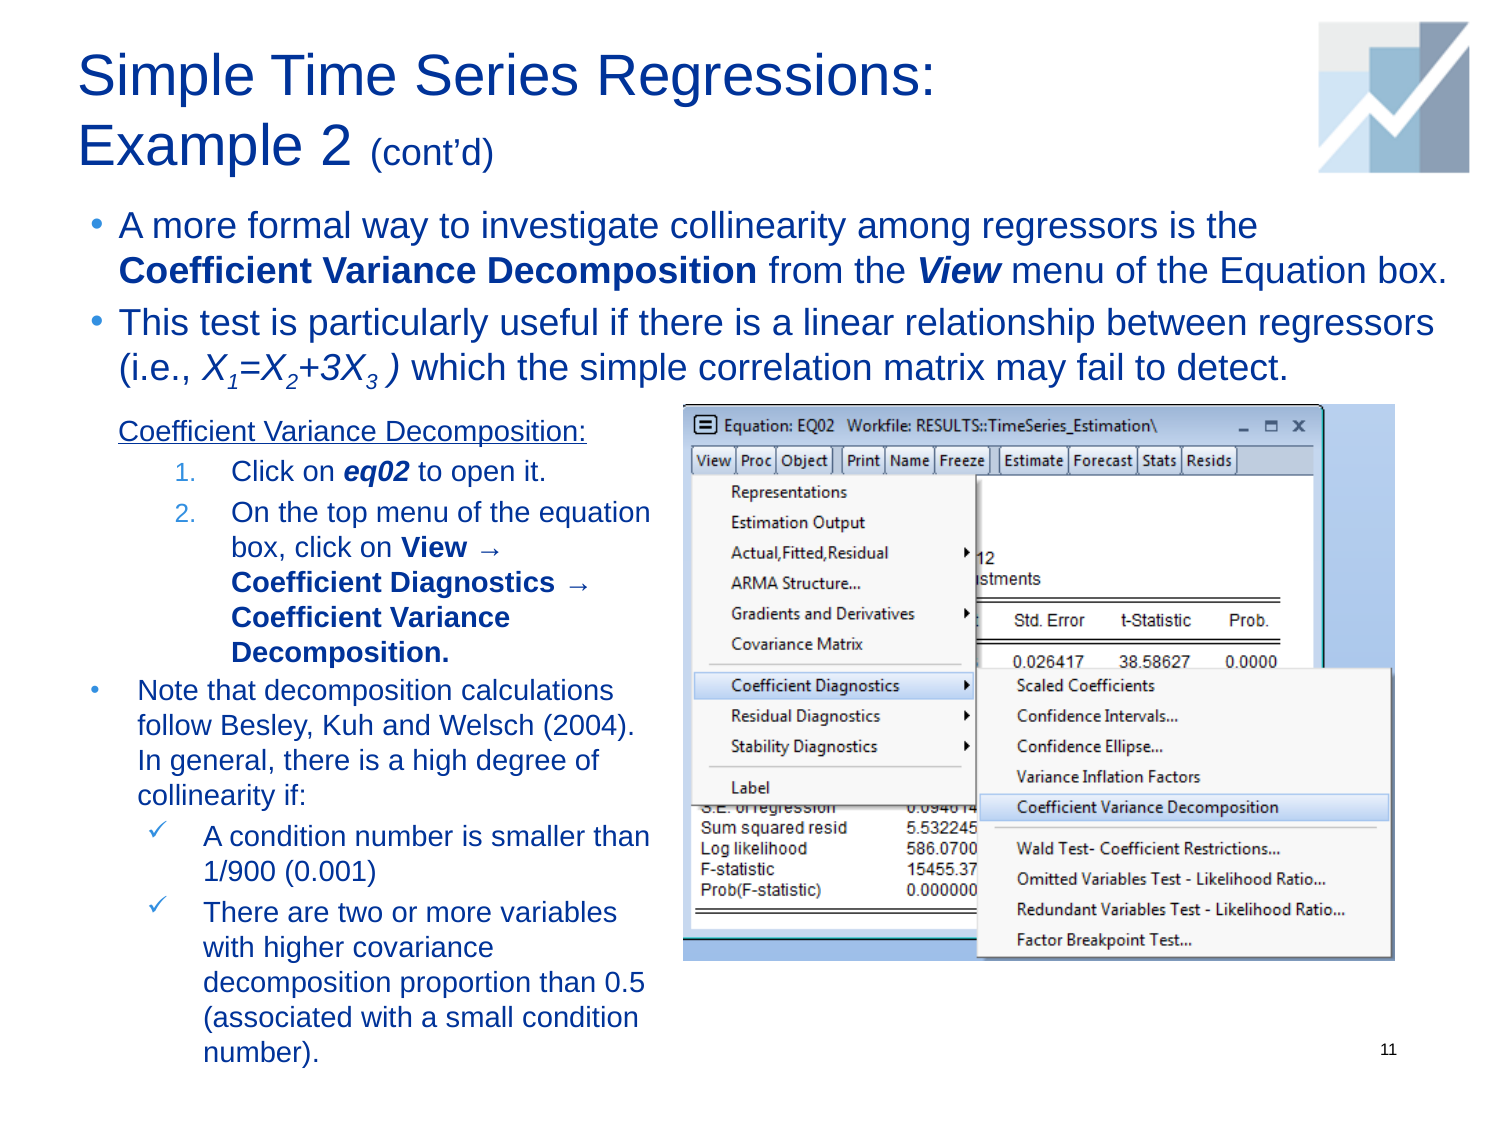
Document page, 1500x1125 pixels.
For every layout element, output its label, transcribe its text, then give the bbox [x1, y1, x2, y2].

text_box Note that decomposition calculations follow Besley, Kuh and Welsch (2004). In general, there is a high degree of collinearity if: A condition number is smaller than 1/900 (0.001) There are two or more variables with higher covariance decomposition proportion than 0.5 (associated with a small condition number). [75, 664, 684, 1071]
text_box Coefficient Variance Decomposition: Click on eq02 to open it. On the top menu of the equation box, click on View → Coefficient Diagnostics → Coefficient Variance Decomposition. [103, 404, 674, 664]
picture [682, 404, 1396, 961]
text_box A more formal way to investigate collinearity among regressors is the Coefficient Variance Decomposition from the View menu of the Equation box. This test is particularly useful if there is a linear relationship between regressors (i.e., X1=X2+3X3 ) which the simple correlation matrix may fail to detect. [75, 193, 1469, 292]
slide_number 11 [1262, 1015, 1413, 1067]
title Simple Time Series Regressions: Example 2 (cont’d) [62, 0, 1297, 185]
picture [1300, 11, 1479, 181]
